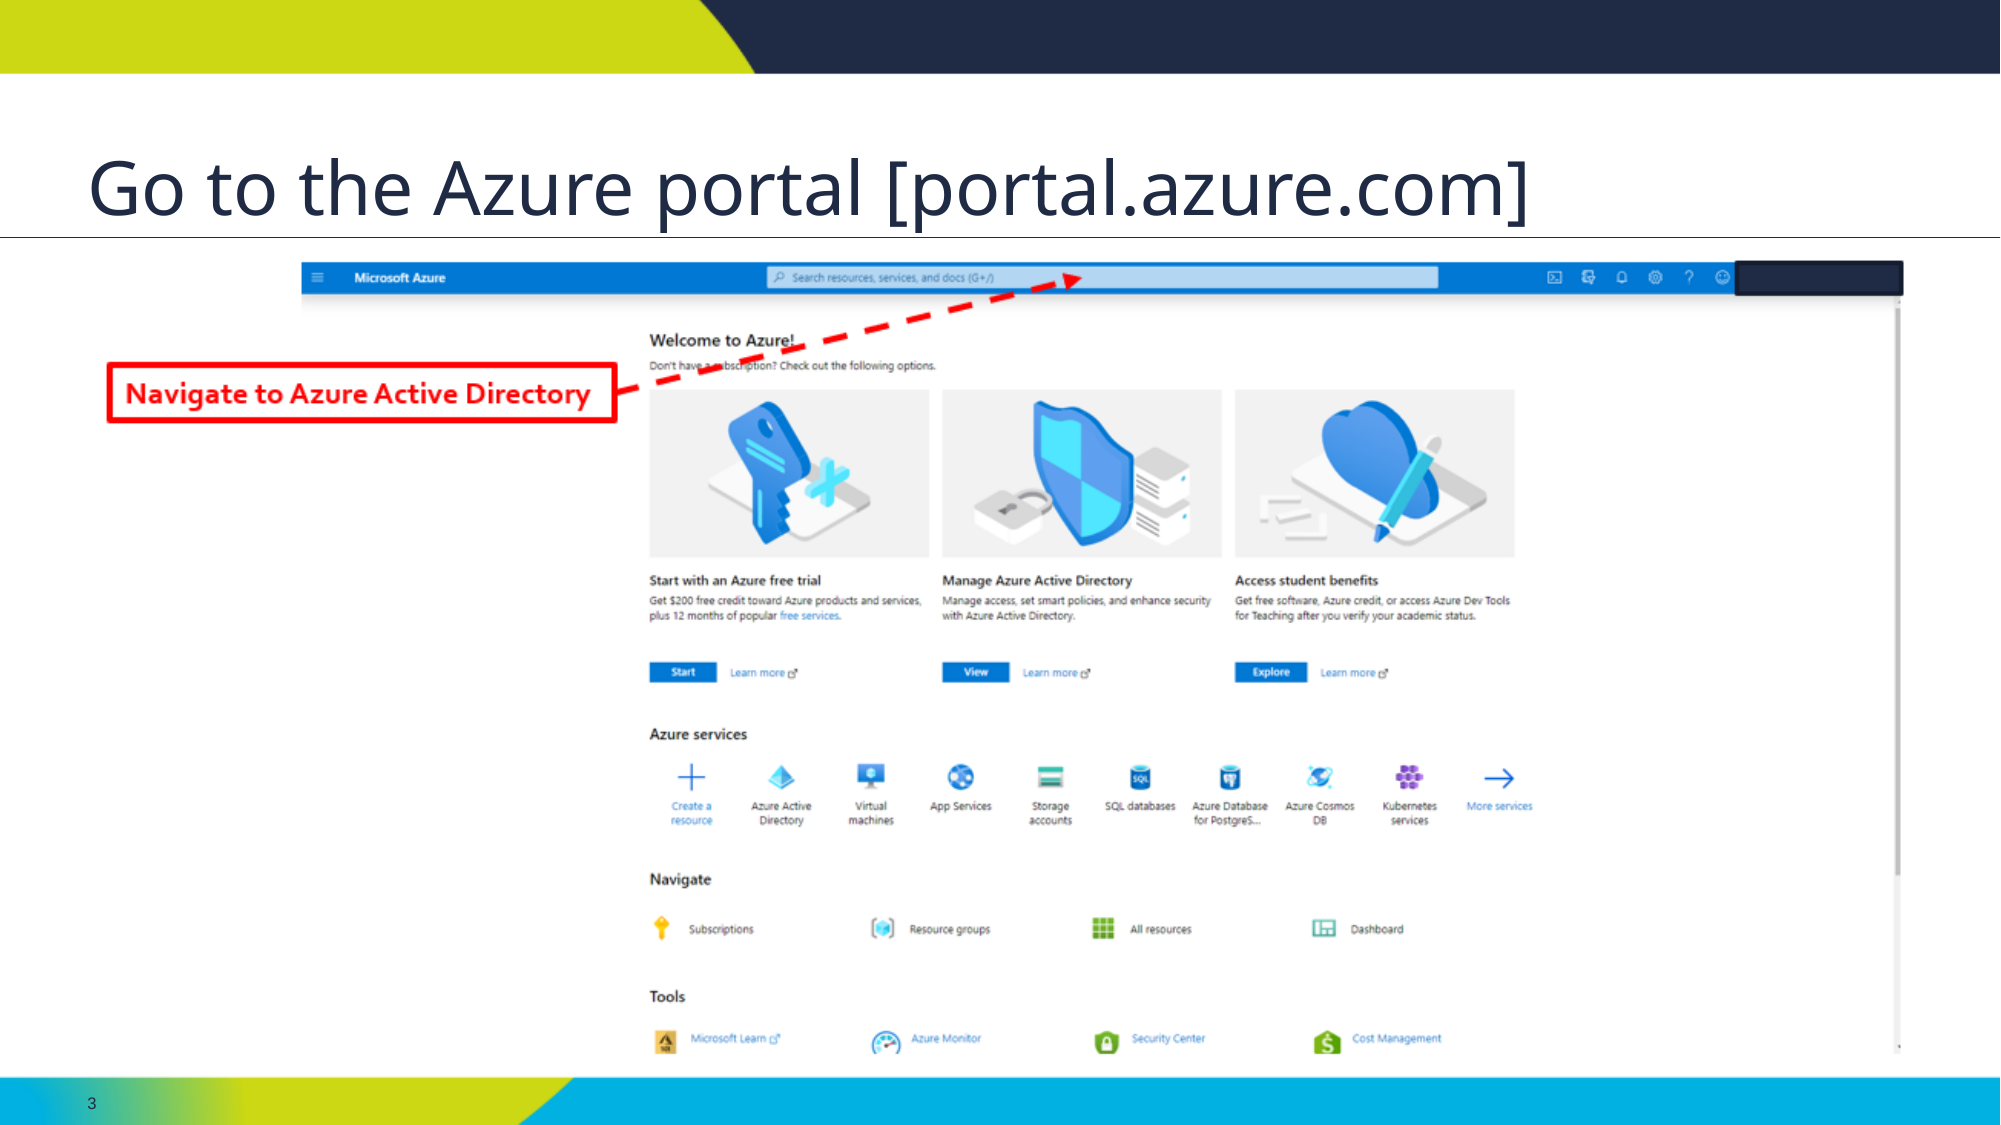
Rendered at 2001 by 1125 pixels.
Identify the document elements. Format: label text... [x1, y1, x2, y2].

title Go to the Azure portal [portal.azure.com] [87, 107, 1913, 238]
picture [0, 238, 2000, 1125]
picture [0, 0, 2000, 237]
